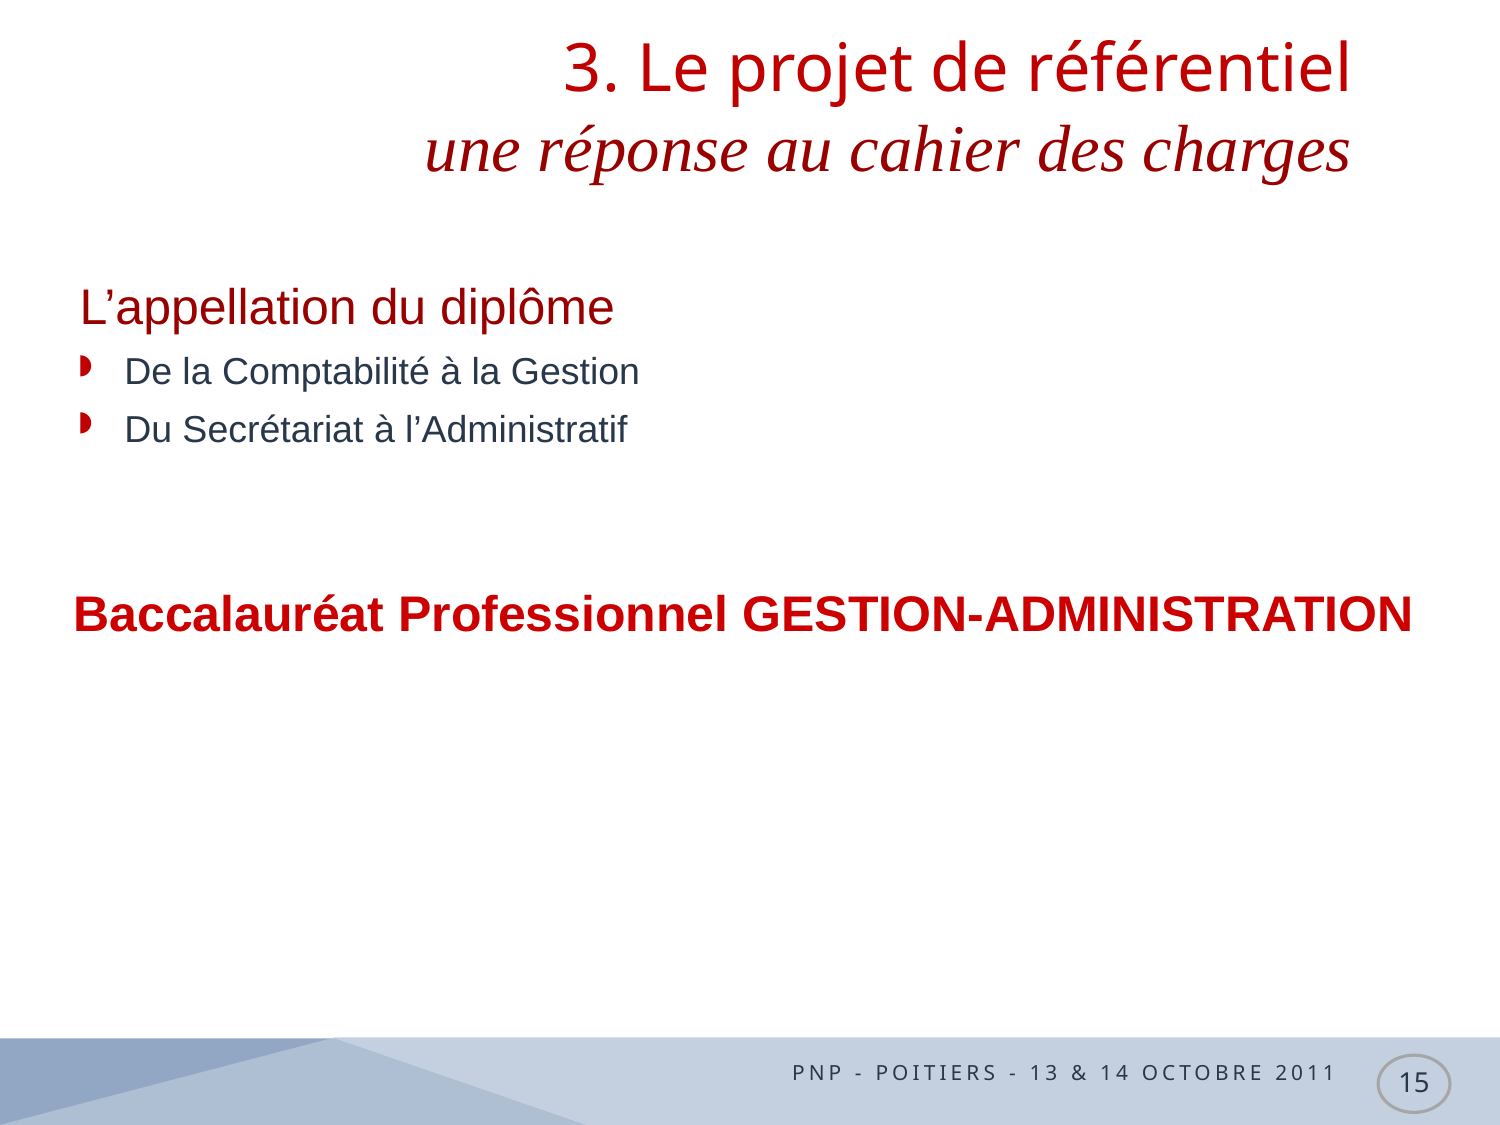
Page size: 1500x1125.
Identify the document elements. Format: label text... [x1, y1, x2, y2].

title 3. Le projet de référentiel une réponse au cahier des charges [134, 59, 1369, 151]
text_box L’appellation du diplôme De la Comptabilité à la Gestion Du Secrétariat à l’Administratif [64, 267, 1415, 574]
text_box PNP - Poitiers - 13 & 14 octobre 2011 [575, 1050, 1350, 1096]
text_box 15 [1378, 1055, 1450, 1113]
text_box Baccalauréat Professionnel GESTION-ADMINISTRATION [58, 574, 1500, 649]
